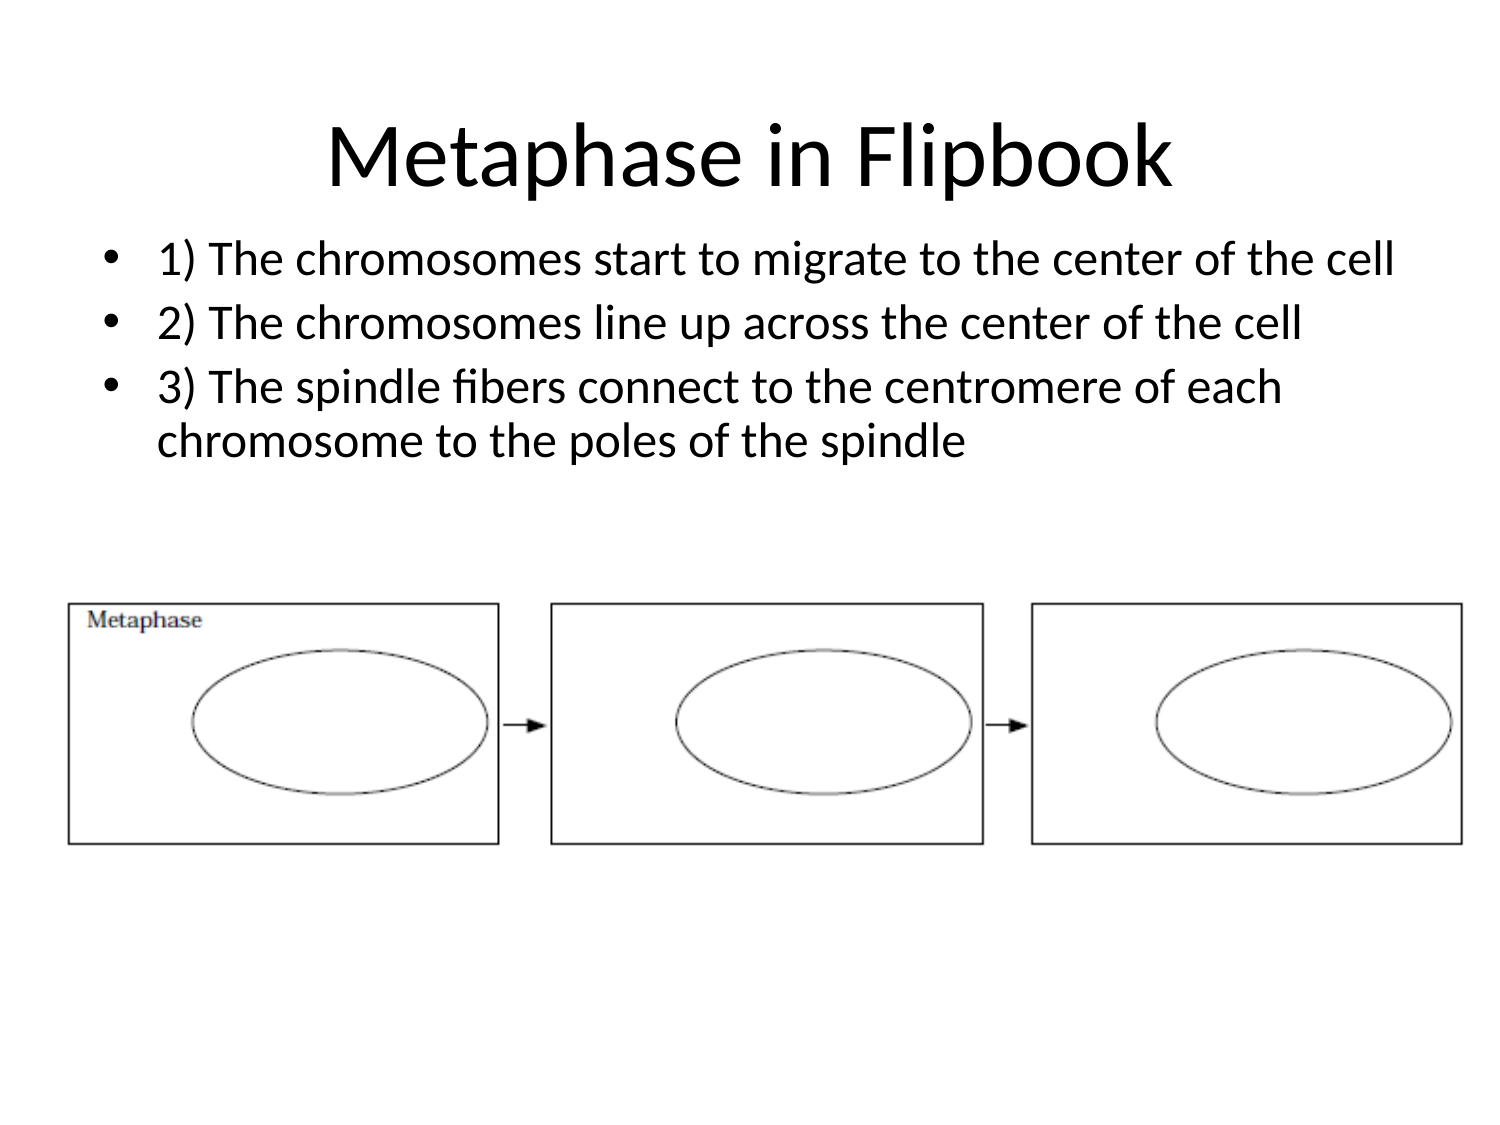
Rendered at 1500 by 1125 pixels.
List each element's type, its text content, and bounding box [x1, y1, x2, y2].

list 1) The chromosomes start to migrate to the center of the cell 2) The chromosomes line up across the center of the cell 3) The spindle fibers connect to the centromere of each chromosome to the poles of the spindle [87, 224, 1420, 513]
picture [49, 574, 1488, 863]
title Metaphase in Flipbook [94, 50, 1407, 224]
